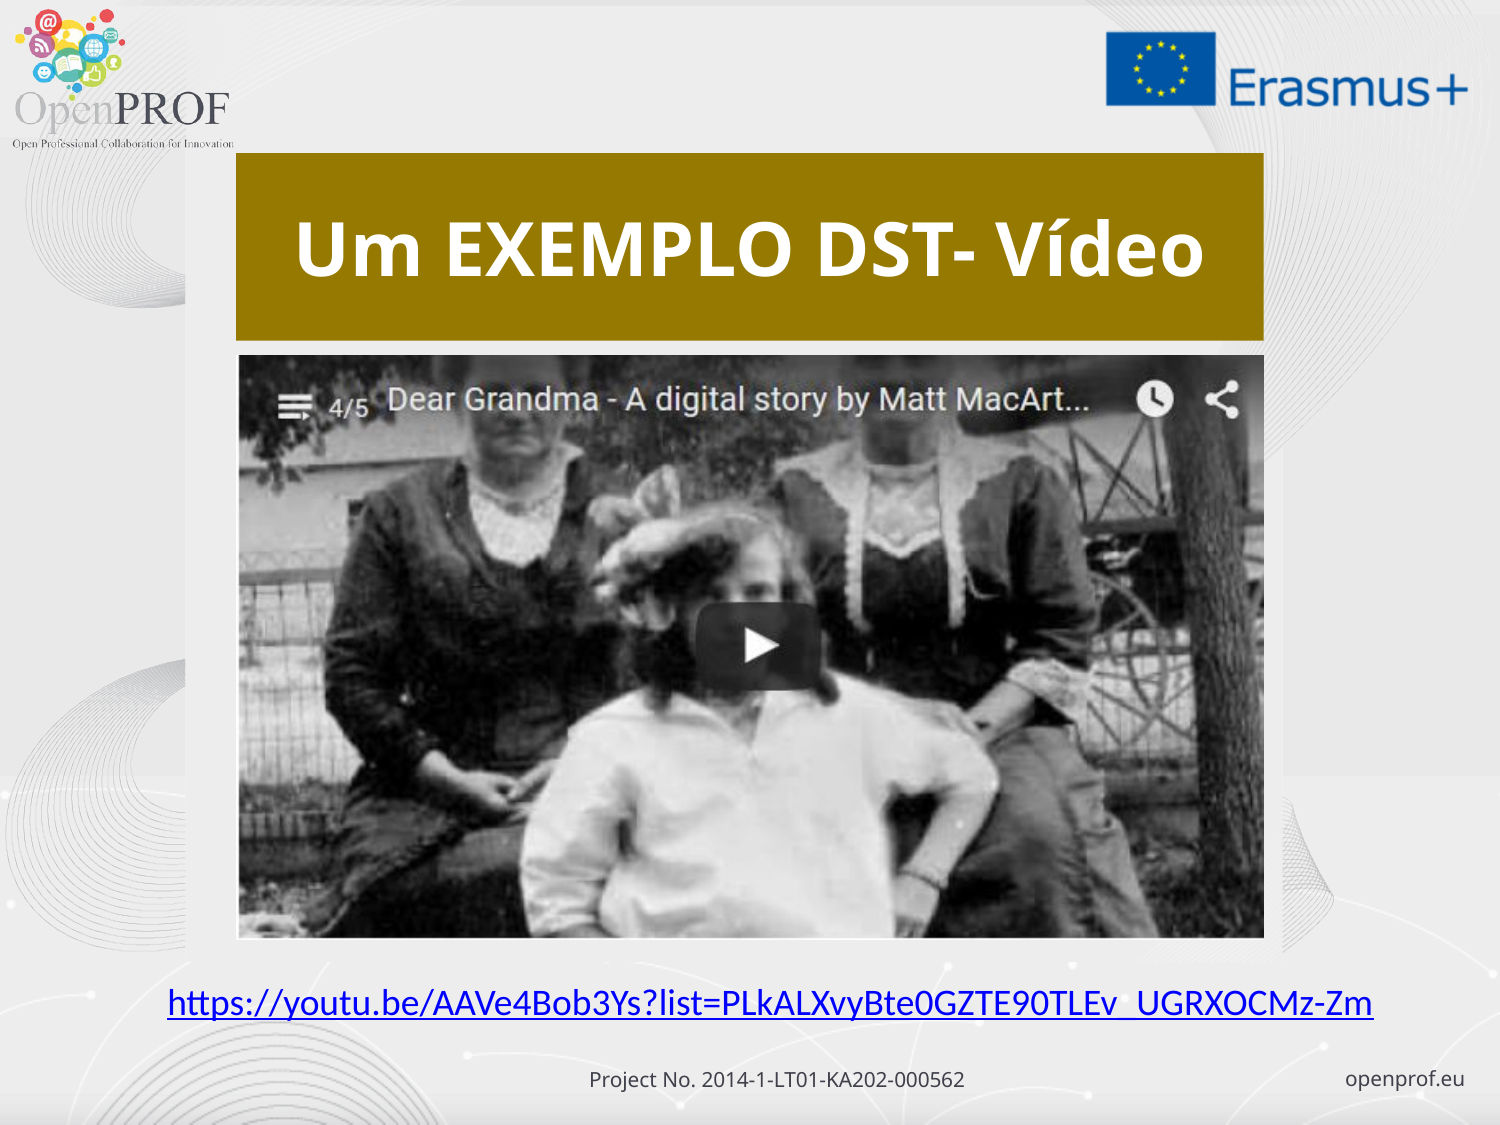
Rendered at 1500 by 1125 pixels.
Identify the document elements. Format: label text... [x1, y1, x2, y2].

picture [0, 0, 1500, 1125]
title Um EXEMPLO DST- Vídeo [236, 153, 1264, 341]
list [0, 976, 1429, 1032]
text_box https://youtu.be/AAVe4Bob3Ys?list=PLkALXvyBte0GZTE90TLEv_UGRXOCMz-Zm [152, 970, 1402, 1031]
